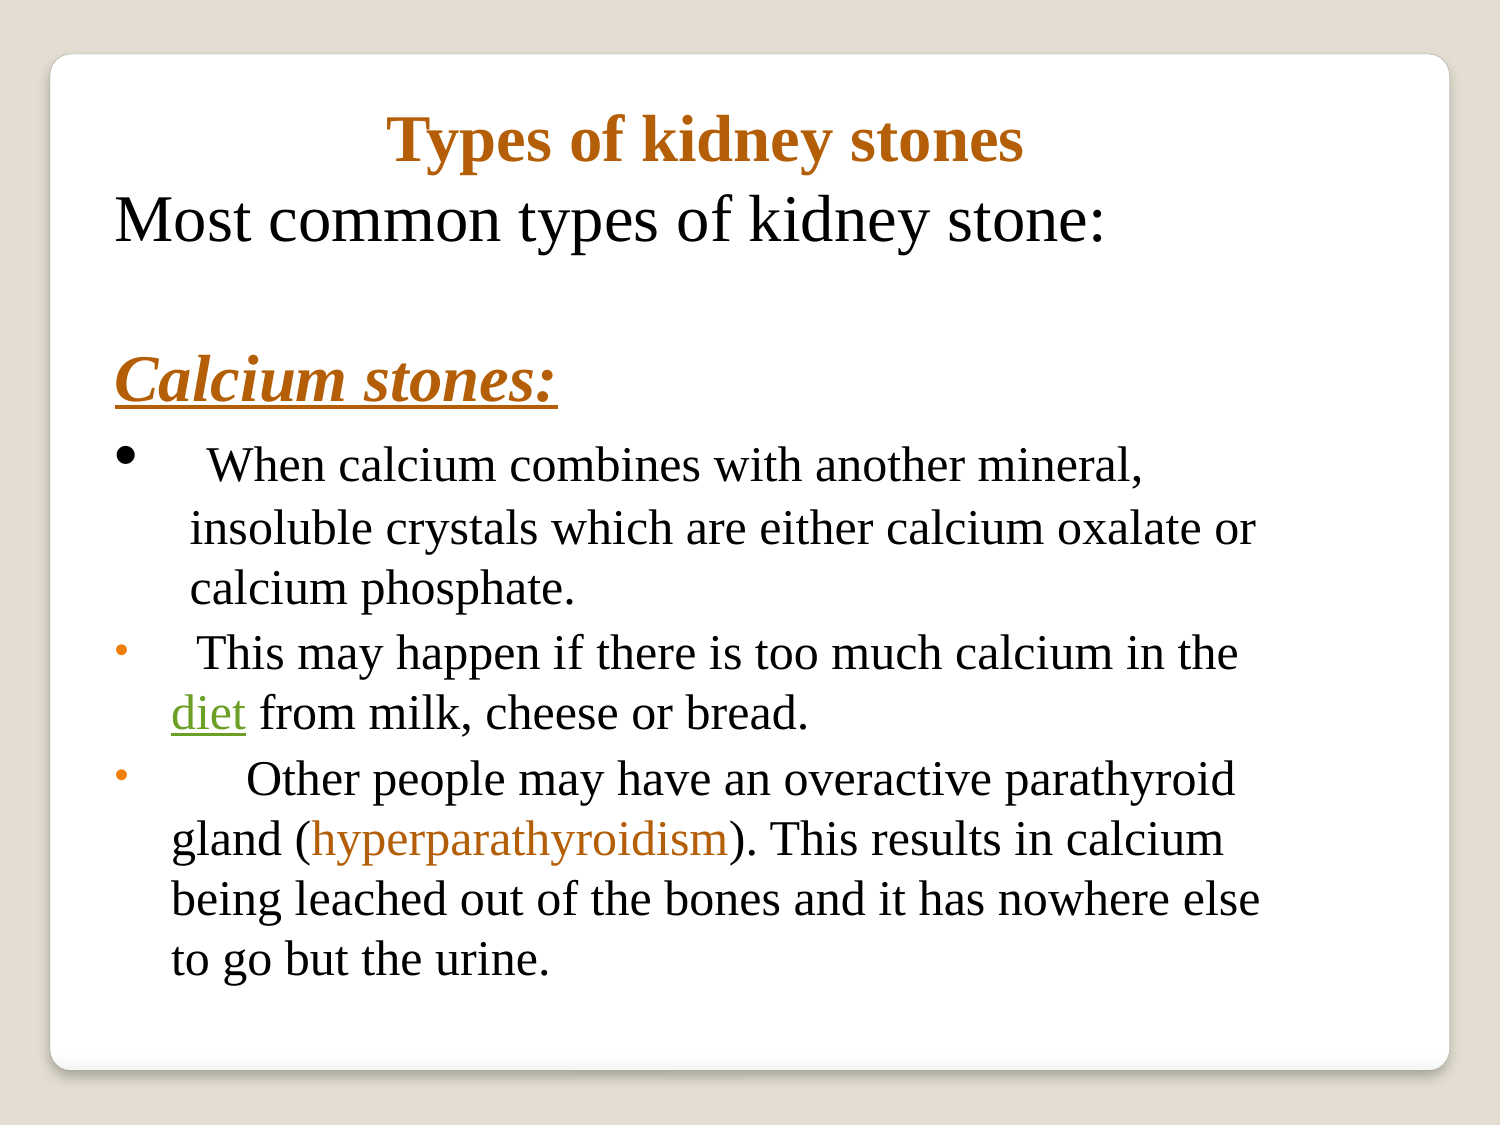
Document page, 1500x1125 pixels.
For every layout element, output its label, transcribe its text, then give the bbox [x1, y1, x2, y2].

text_box Types of kidney stones Most common types of kidney stone: Calcium stones: When calcium combines with another mineral, insoluble crystals which are either calcium oxalate or calcium phosphate. This may happen if there is too much calcium in the diet from milk, cheese or bread. Other people may have an overactive parathyroid gland (hyperparathyroidism). This results in calcium being leached out of the bones and it has nowhere else to go but the urine. [99, 87, 1313, 1125]
